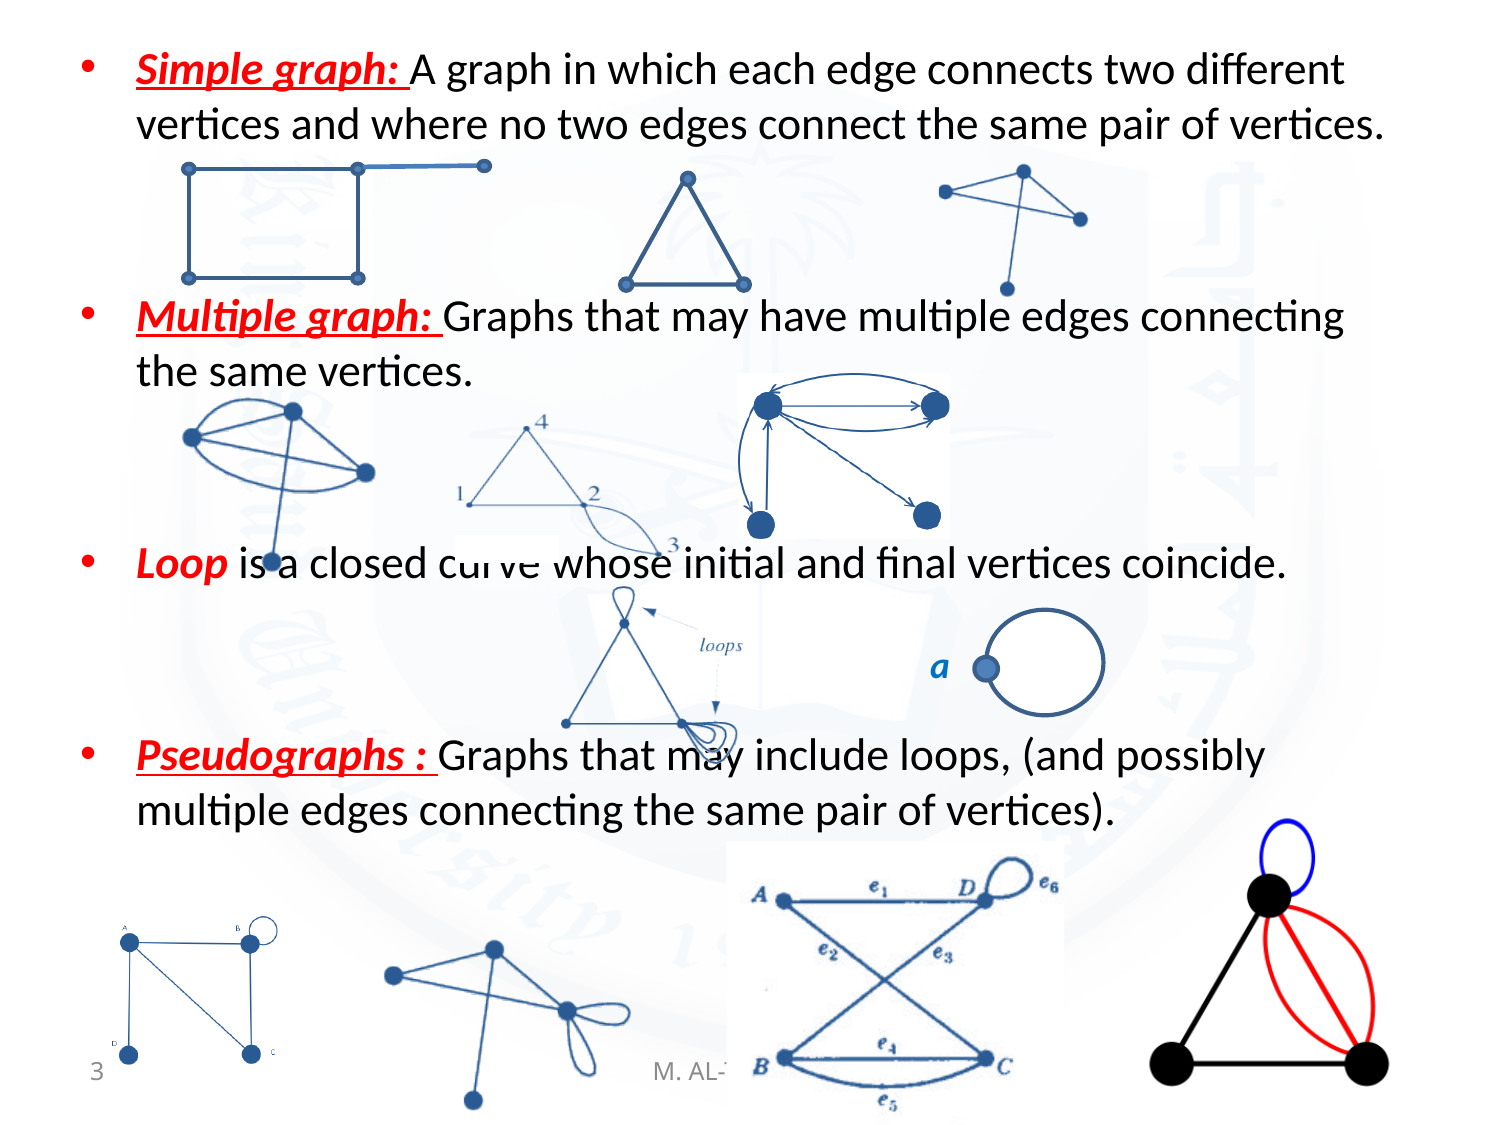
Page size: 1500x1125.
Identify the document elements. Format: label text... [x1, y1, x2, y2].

picture [371, 935, 633, 1125]
list Simple graph: A graph in which each edge connects two different vertices and where no two edges connect the same pair of vertices. Multiple graph: Graphs that may have multiple edges connecting the same vertices. Loop is a closed curve whose initial and final vertices coincide. Pseudographs : Graphs that may include loops, (and possibly multiple edges connecting the same pair of vertices). [64, 30, 1415, 1083]
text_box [915, 609, 1104, 716]
picture [938, 160, 1105, 309]
slide_number 3 [75, 1042, 366, 1103]
picture [560, 585, 746, 764]
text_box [454, 408, 680, 563]
picture [1139, 810, 1401, 1094]
picture [159, 396, 396, 587]
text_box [619, 172, 751, 291]
footer M. AL-TOWAILEB [636, 1042, 721, 1103]
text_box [182, 160, 491, 284]
picture [726, 841, 1065, 1125]
picture [111, 916, 278, 1065]
picture [737, 373, 950, 540]
